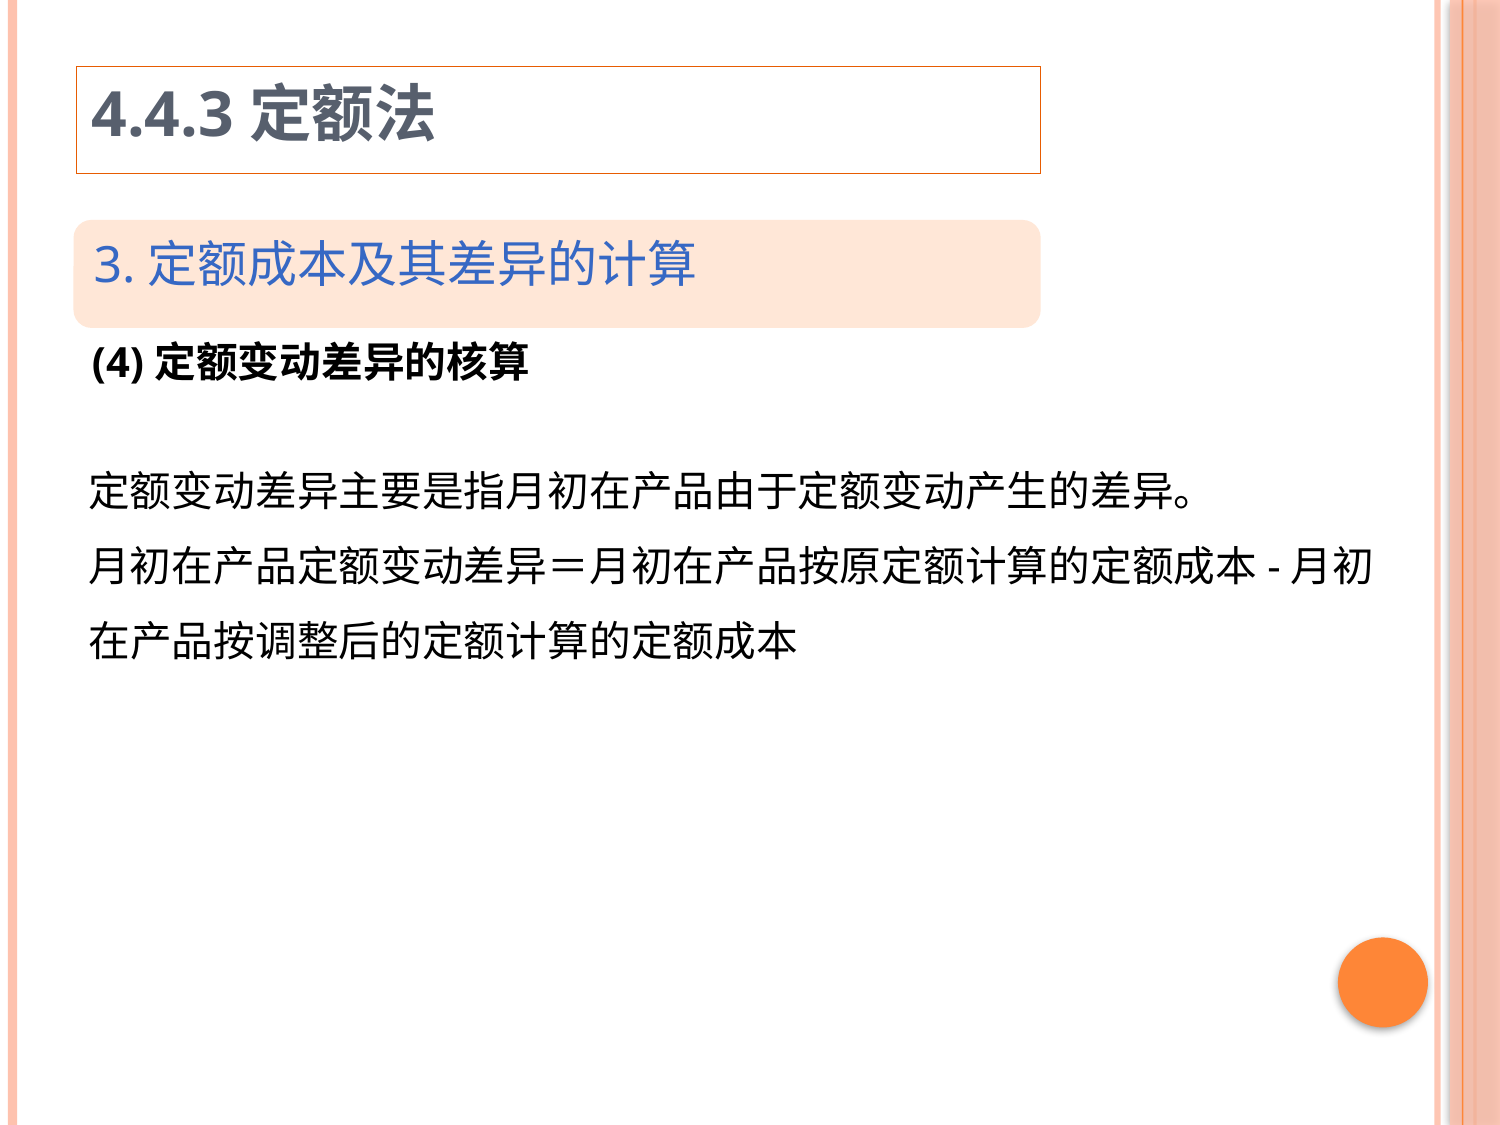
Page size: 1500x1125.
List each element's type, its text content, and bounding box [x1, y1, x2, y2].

text_box (4)定额变动差异的核算 [77, 327, 1041, 393]
text_box 定额变动差异主要是指月初在产品由于定额变动产生的差异。 月初在产品定额变动差异＝月初在产品按原定额计算的定额成本-月初在产品按调整后的定额计算的定额成本 [73, 432, 1409, 673]
text_box 4.4.3定额法 [76, 66, 1041, 174]
text_box 3.定额成本及其差异的计算 [73, 219, 1041, 327]
